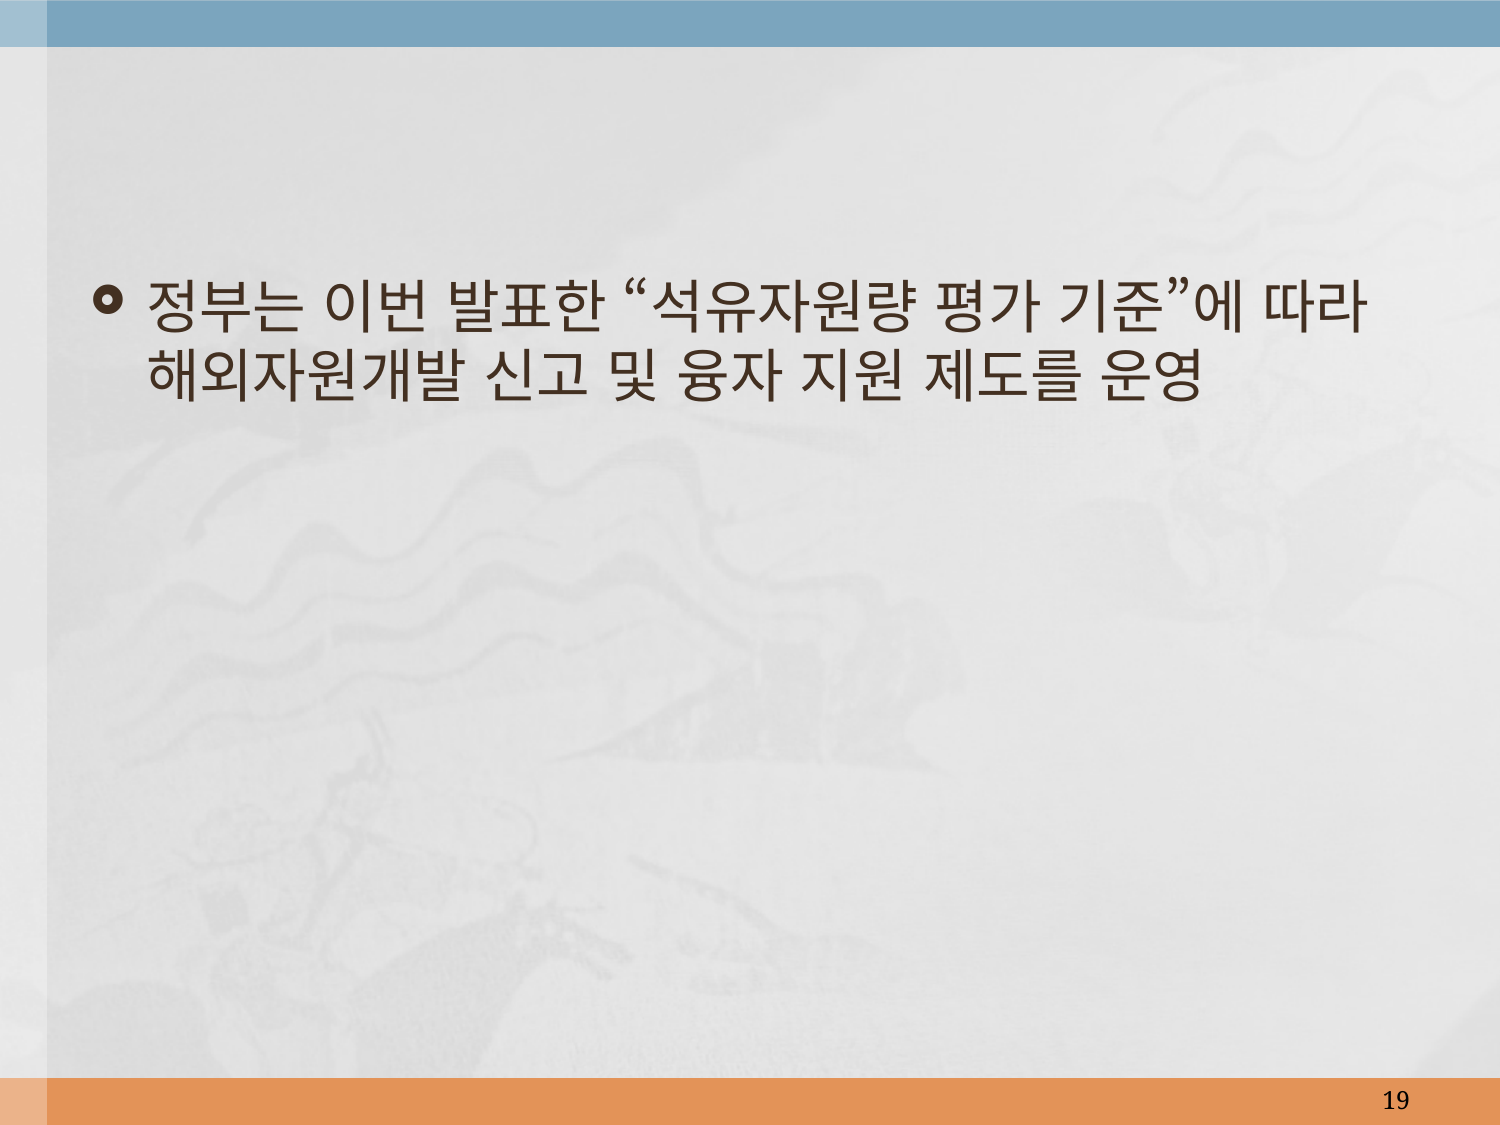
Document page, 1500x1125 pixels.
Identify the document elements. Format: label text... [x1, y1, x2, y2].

slide_number 19 [1074, 1078, 1425, 1125]
list 정부는 이번 발표한 “석유자원량 평가 기준”에 따라 해외자원개발 신고 및 융자 지원 제도를 운영 [75, 262, 1425, 1005]
